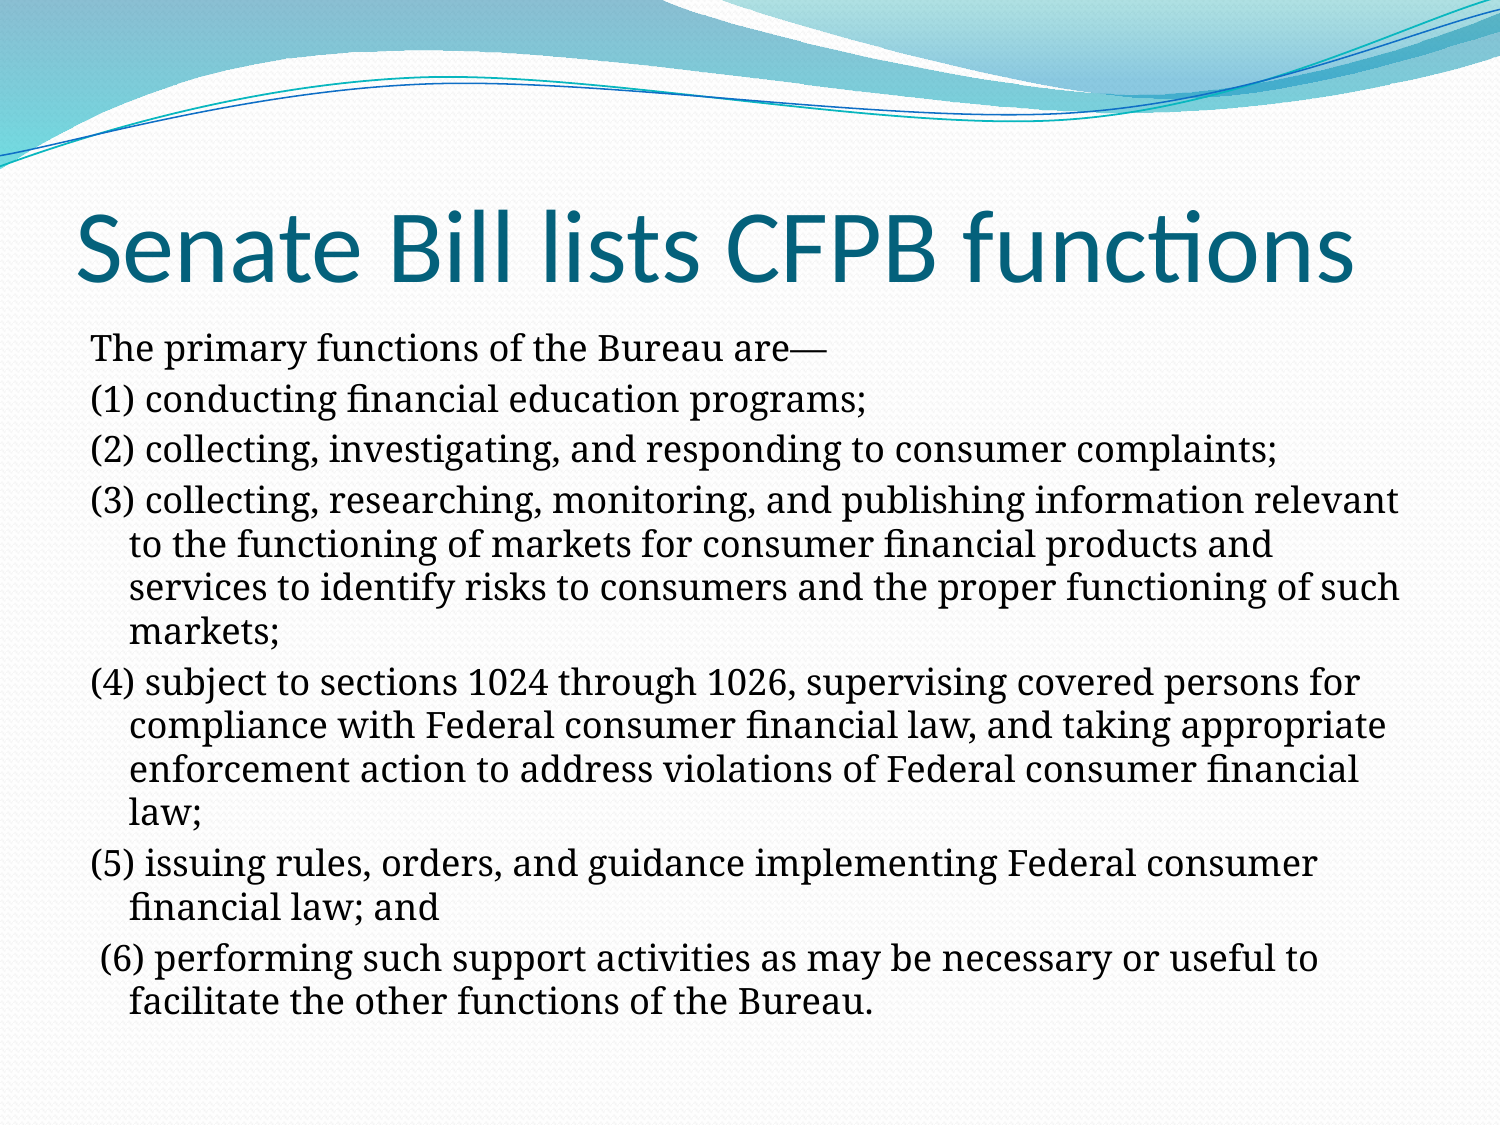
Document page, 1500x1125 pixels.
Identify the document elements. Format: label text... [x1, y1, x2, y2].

title Senate Bill lists CFPB functions [74, 115, 1426, 304]
list The primary functions of the Bureau are— (1) conducting financial education programs; (2) collecting, investigating, and responding to consumer complaints; (3) collecting, researching, monitoring, and publishing information relevant to the functioning of markets for consumer financial products and services to identify risks to consumers and the proper functioning of such markets; (4) subject to sections 1024 through 1026, supervising covered persons for compliance with Federal consumer financial law, and taking appropriate enforcement action to address violations of Federal consumer financial law; (5) issuing rules, orders, and guidance implementing Federal consumer financial law; and (6) performing such support activities as may be necessary or useful to facilitate the other functions of the Bureau. [74, 317, 1426, 1038]
